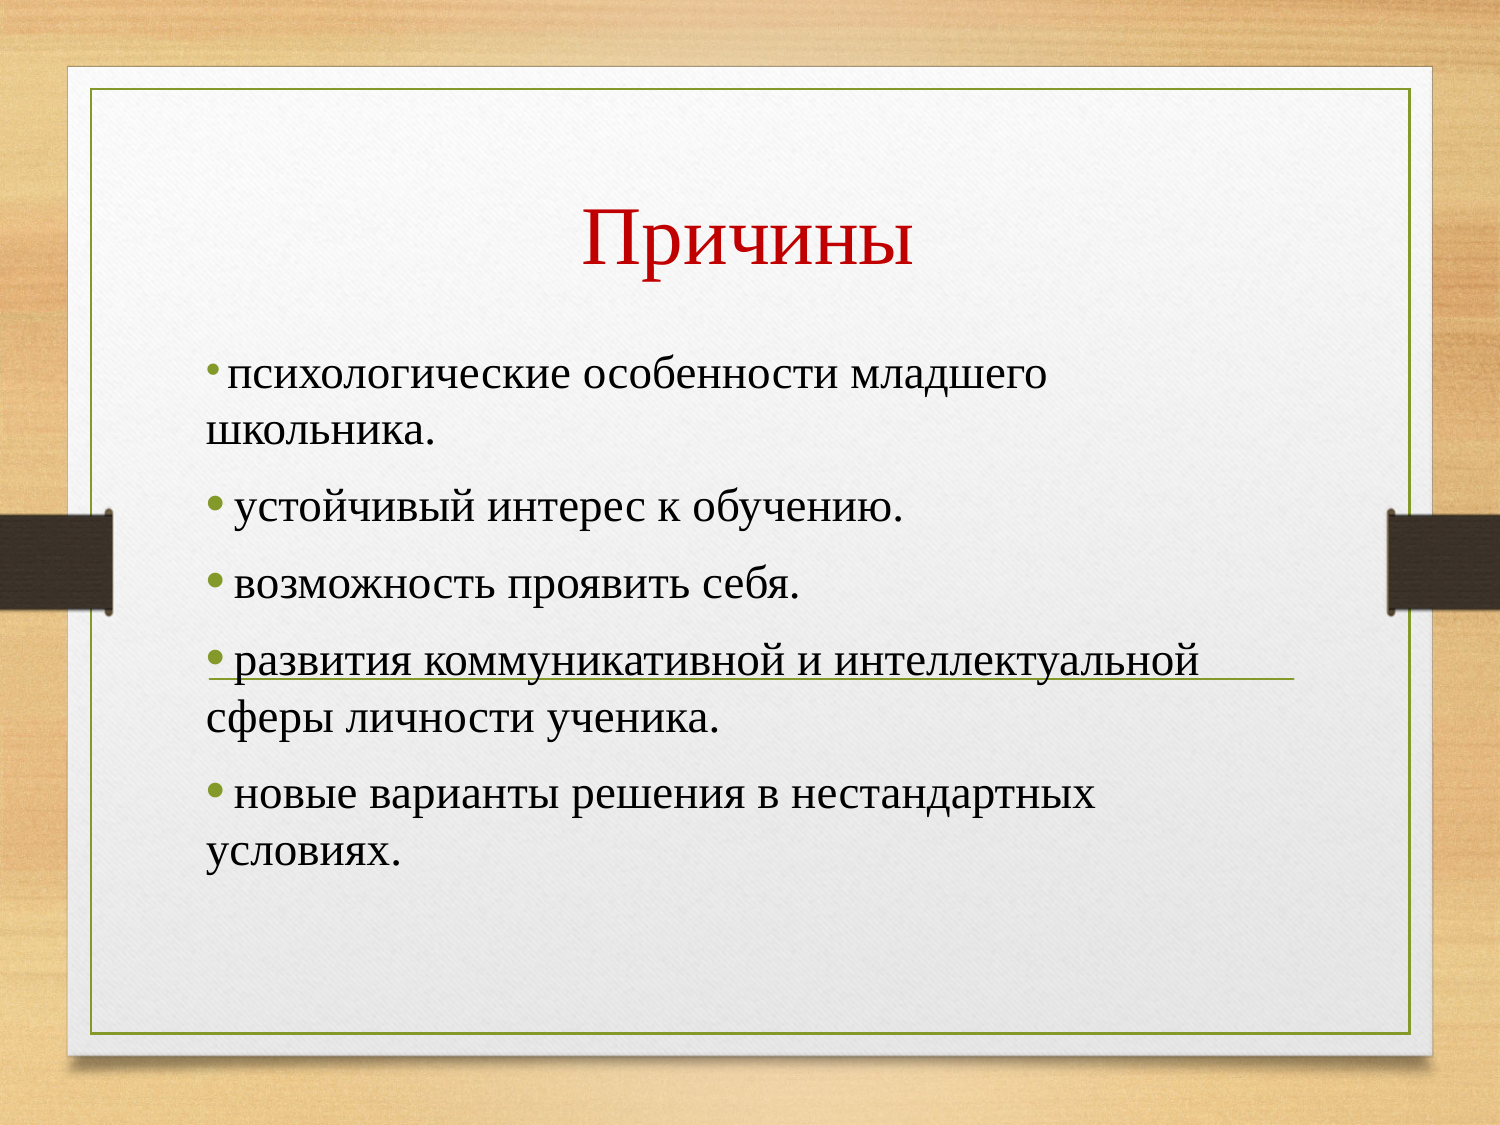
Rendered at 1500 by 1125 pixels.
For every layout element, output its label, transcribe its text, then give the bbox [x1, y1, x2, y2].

list психологические особенности младшего школьника. устойчивый интерес к обучению. возможность проявить себя. развития коммуникативной и интеллектуальной сферы личности ученика. новые варианты решения в нестандартных условиях. [190, 331, 1307, 885]
picture [0, 0, 1500, 1125]
title Причины [190, 156, 1307, 306]
